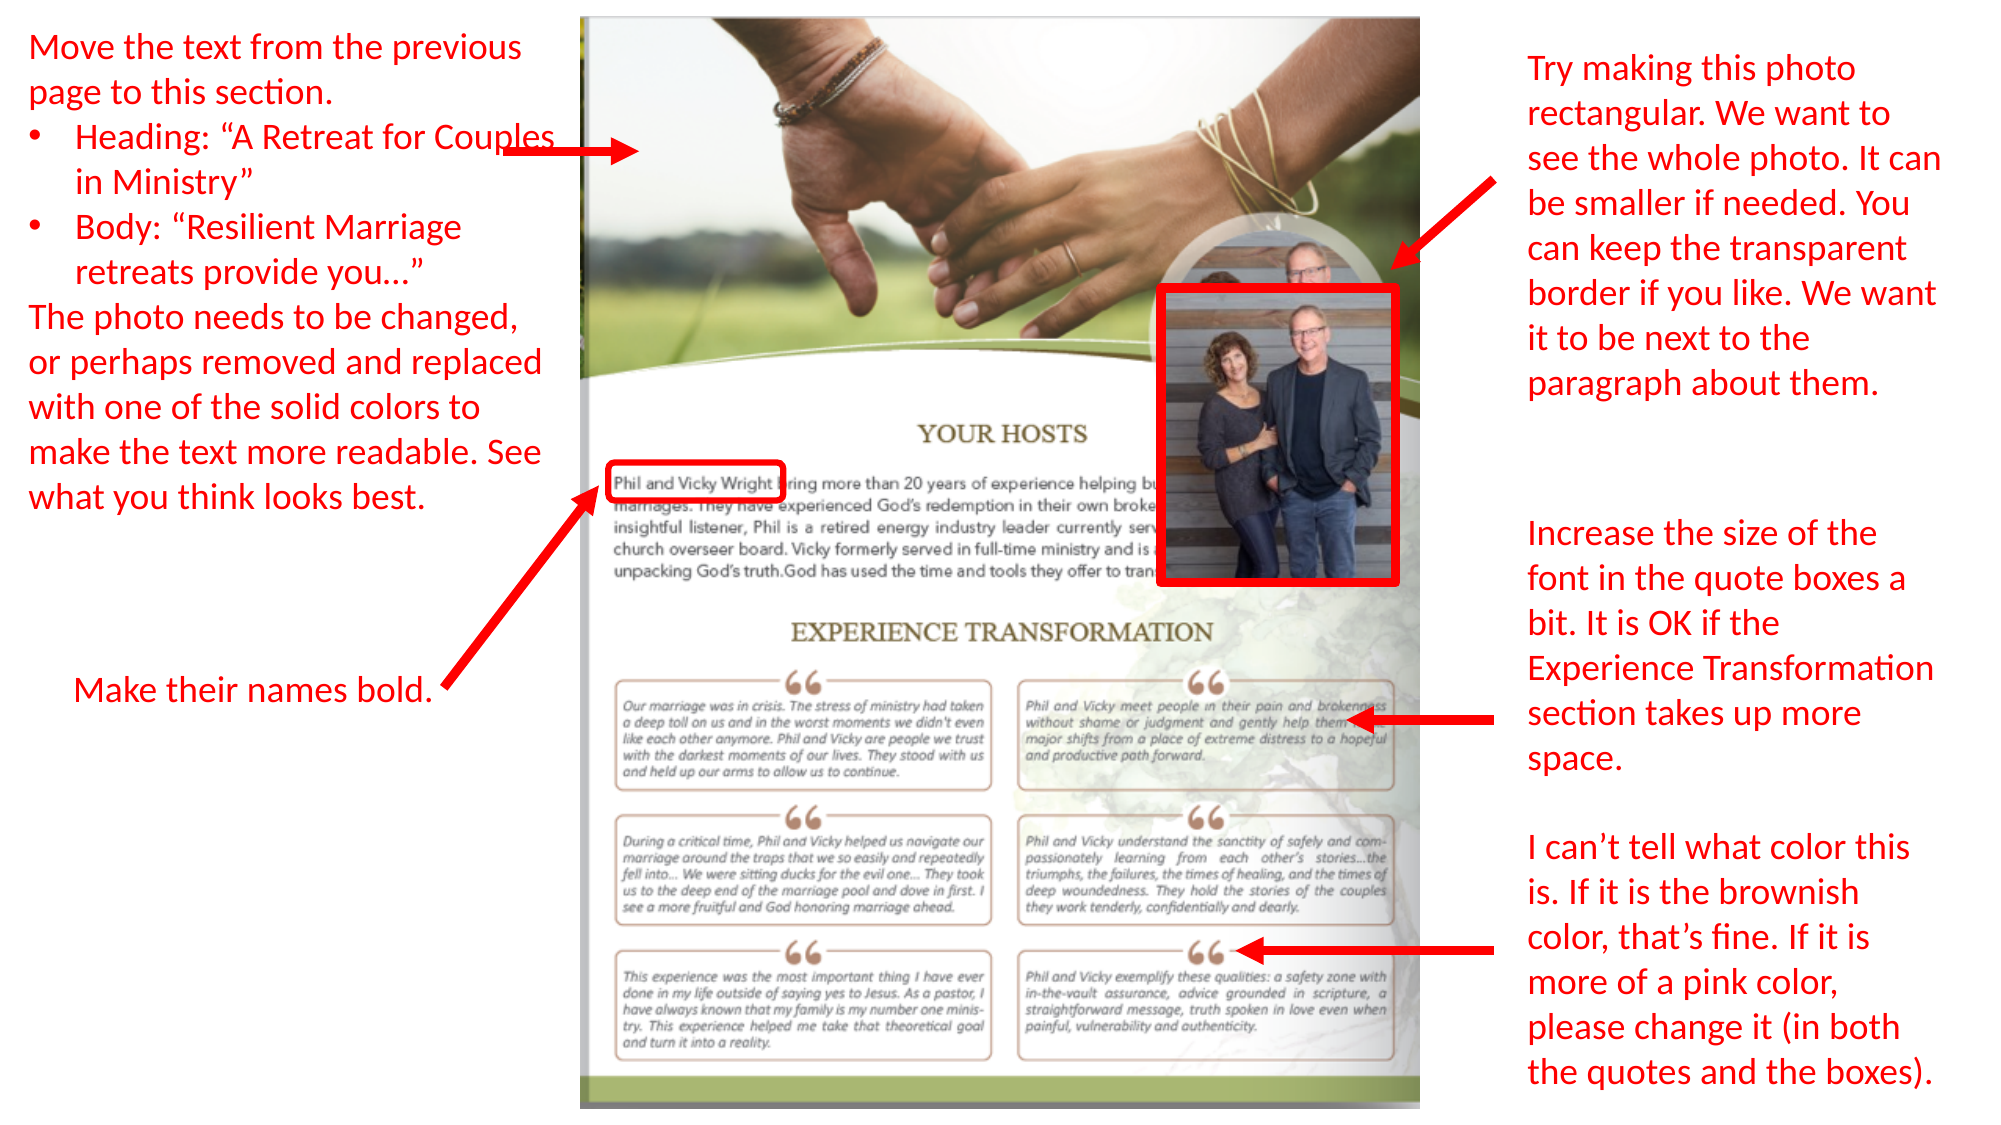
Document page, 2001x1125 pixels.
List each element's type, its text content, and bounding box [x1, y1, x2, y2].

text_box Try making this photo rectangular. We want to see the whole photo. It can be smaller if needed. You can keep the transparent border if you like. We want it to be next to the paragraph about them. [1512, 35, 1961, 410]
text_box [1390, 179, 1494, 270]
text_box I can’t tell what color this is. If it is the brownish color, that’s fine. If it is more of a pink color, please change it (in both the quotes and the boxes). [1512, 814, 1961, 1100]
picture [580, 16, 1420, 1109]
text_box Increase the size of the font in the quote boxes a bit. It is OK if the Experience Transformation section takes up more space. [1512, 500, 1961, 786]
text_box Make their names bold. [58, 657, 507, 718]
text_box Move the text from the previous page to this section. Heading: “A Retreat for Couples in Ministry” Body: “Resilient Marriage retreats provide you…” The photo needs to be changed, or perhaps removed and replaced with one of the solid colors to make the text more readable. See what you think looks best. [13, 14, 571, 525]
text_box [443, 485, 599, 688]
